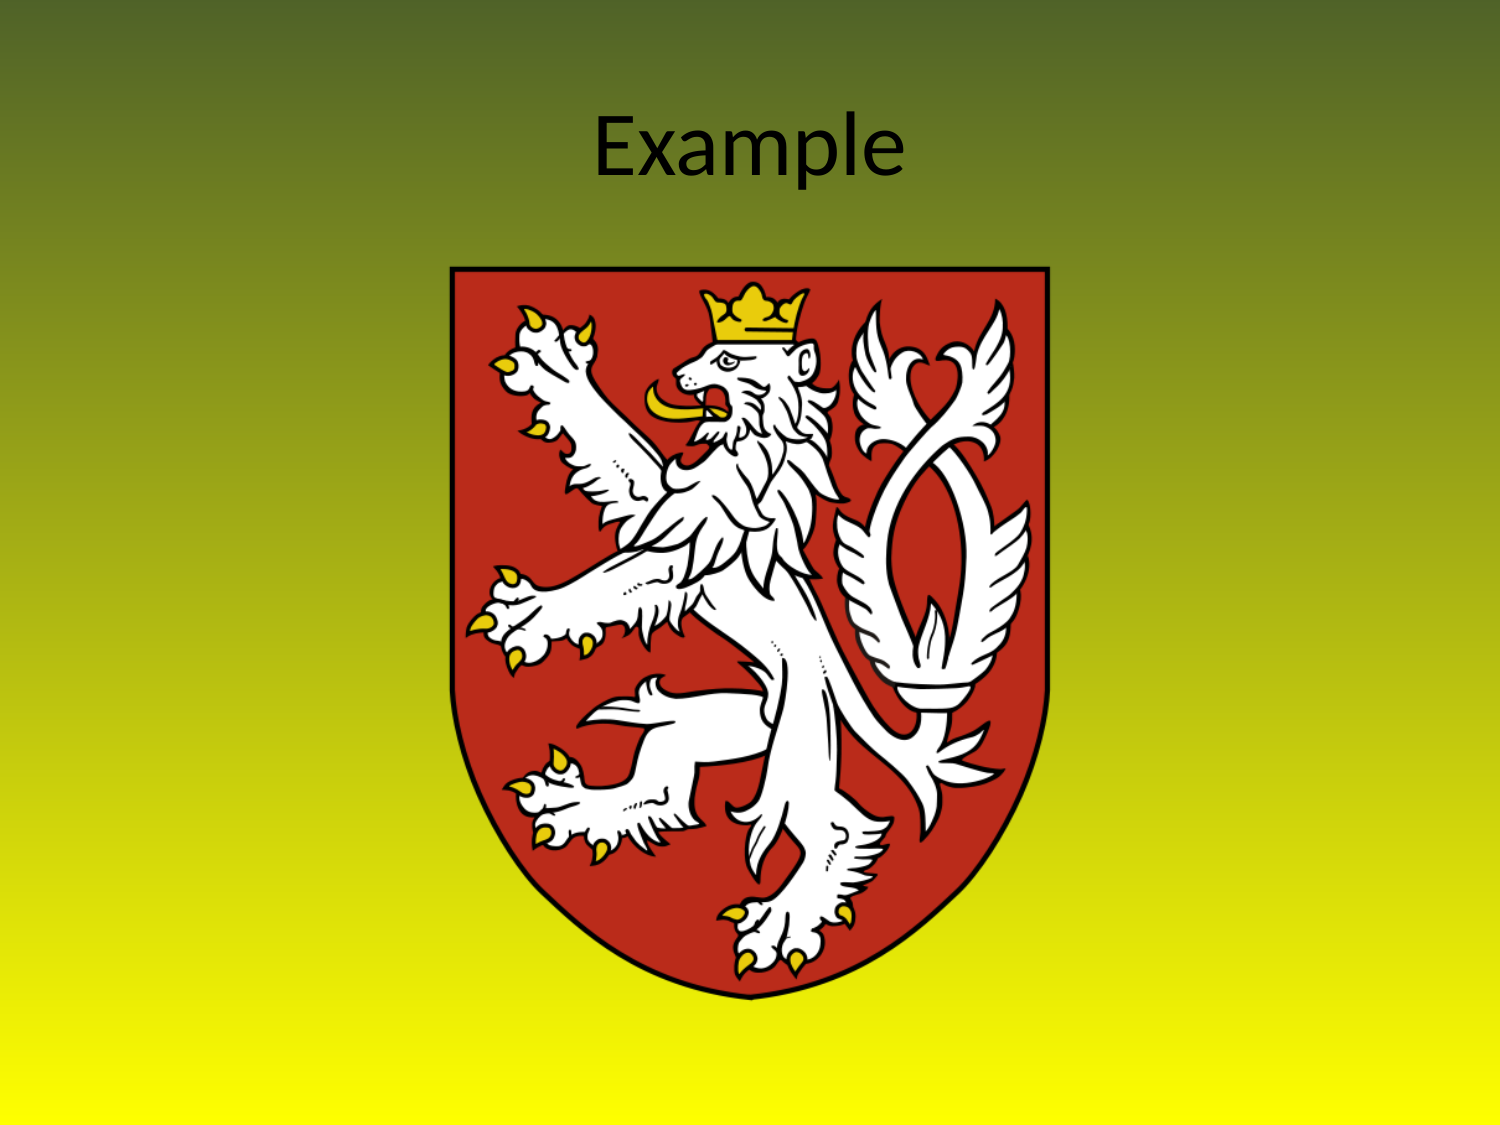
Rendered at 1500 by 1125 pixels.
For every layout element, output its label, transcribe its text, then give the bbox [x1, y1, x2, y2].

title Example [75, 45, 1425, 233]
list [445, 262, 1055, 1006]
